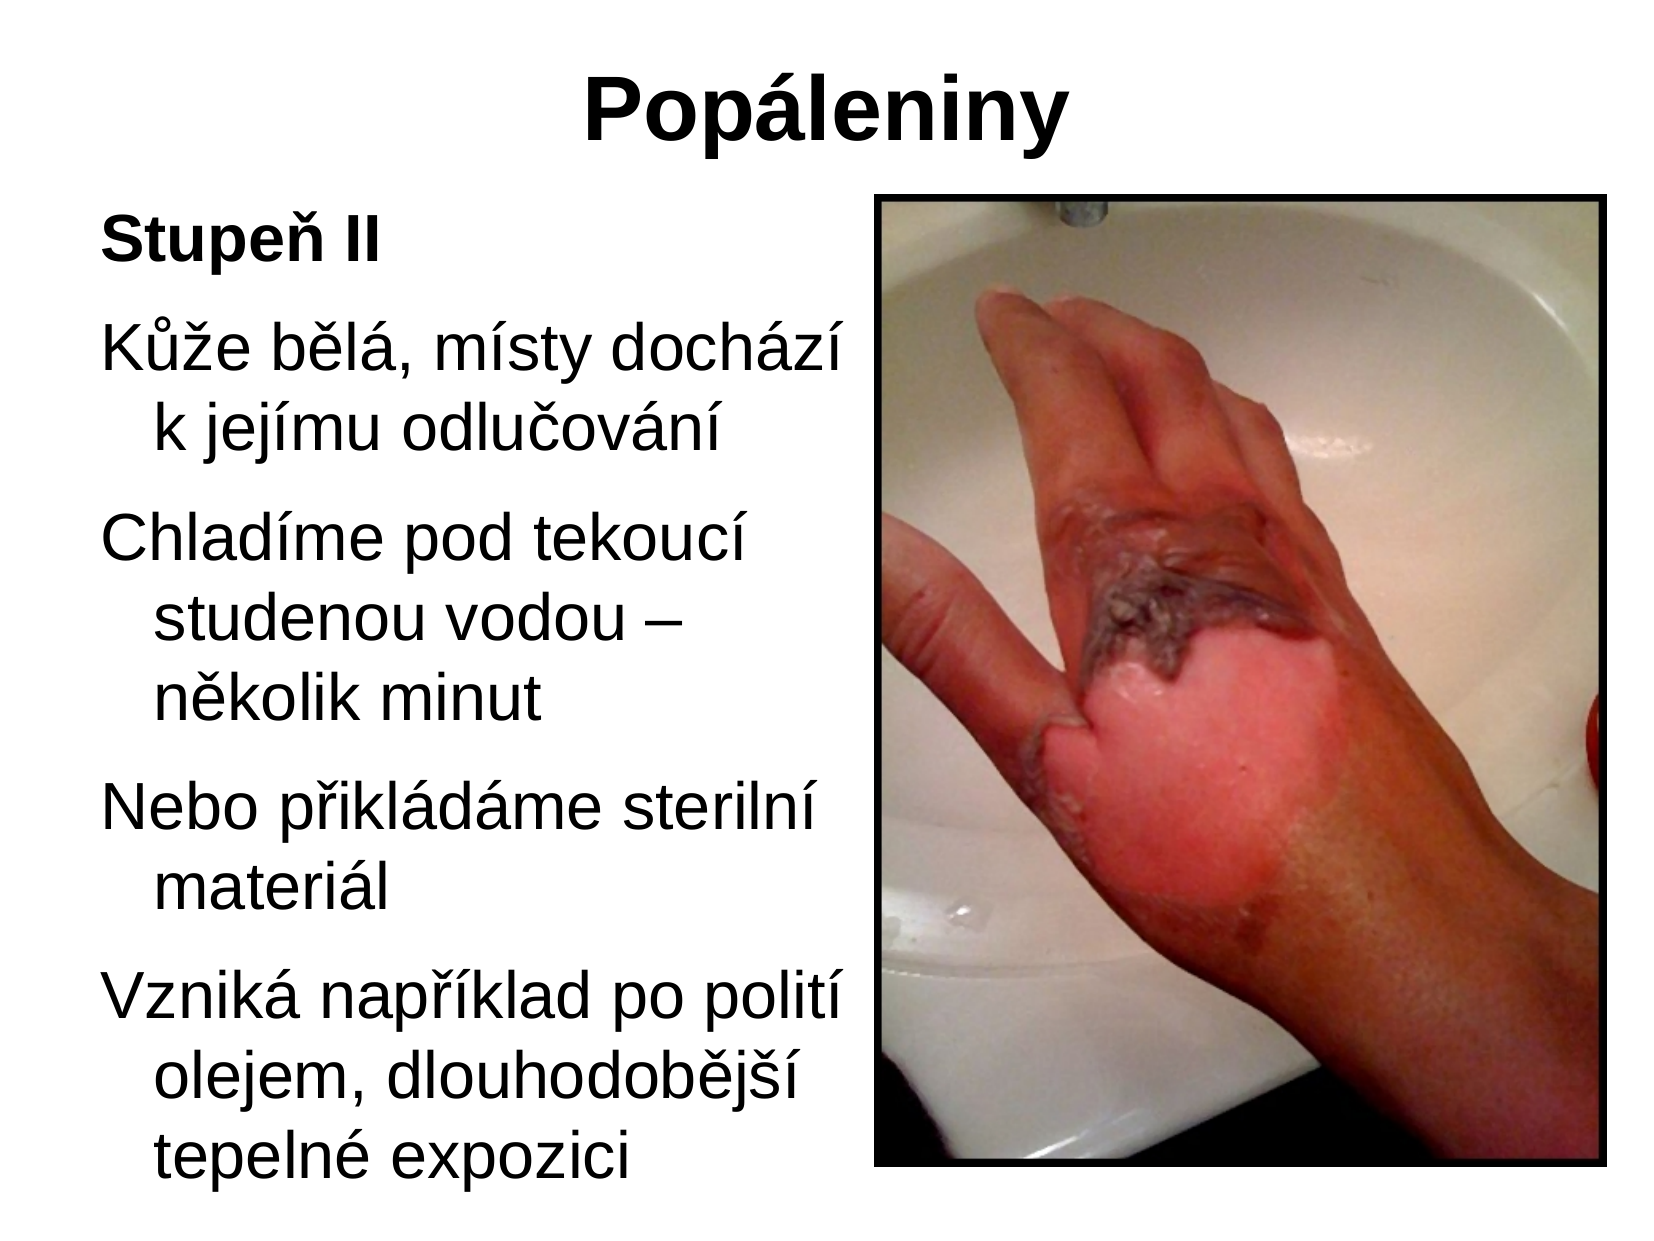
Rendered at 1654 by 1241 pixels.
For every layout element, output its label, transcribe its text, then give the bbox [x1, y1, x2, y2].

list Stupeň II Kůže bělá, místy dochází k jejímu odlučování Chladíme pod tekoucí studenou vodou – několik minut Nebo přikládáme sterilní materiál Vzniká například po polití olejem, dlouhodobější tepelné expozici [82, 194, 851, 1176]
title Popáleniny [82, 0, 1571, 207]
picture [873, 194, 1607, 1167]
